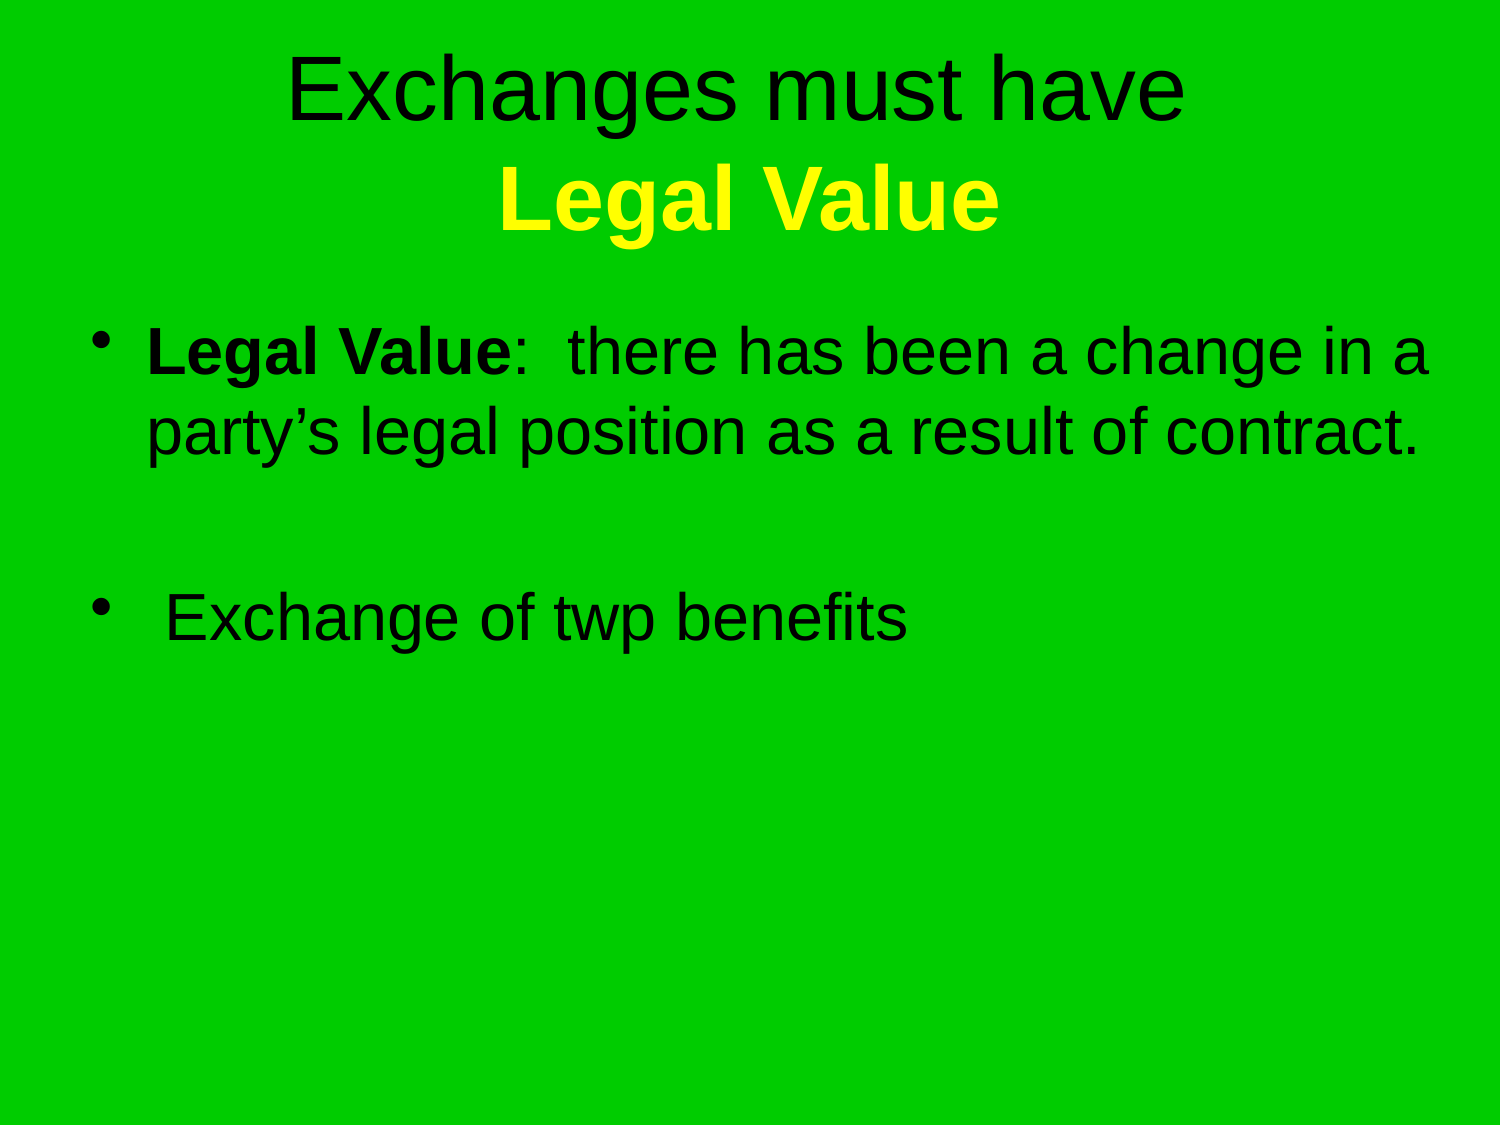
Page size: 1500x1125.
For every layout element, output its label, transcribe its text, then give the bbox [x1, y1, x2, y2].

title Exchanges must have Legal Value [74, 44, 1426, 233]
list Legal Value: there has been a change in a party’s legal position as a result of contract. Exchange of twp benefits [74, 299, 1476, 1006]
